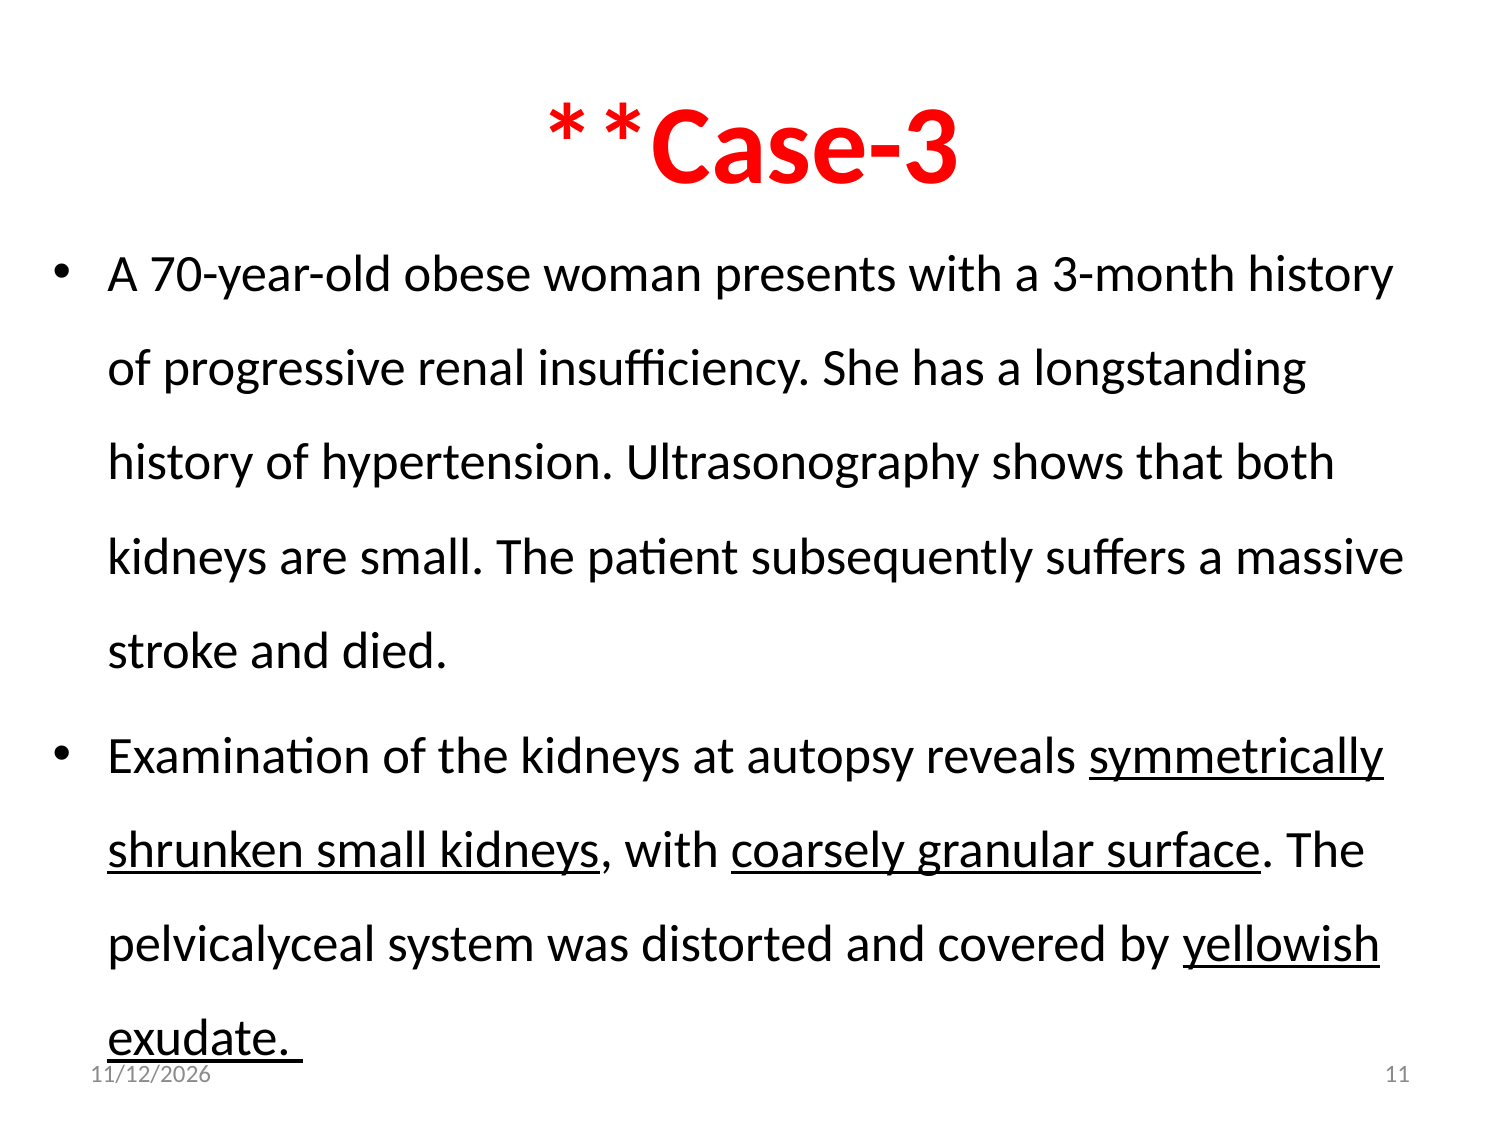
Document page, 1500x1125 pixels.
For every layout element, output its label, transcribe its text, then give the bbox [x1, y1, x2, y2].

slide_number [75, 1042, 425, 1103]
title **Case-3 [75, 45, 1425, 200]
list A 70-year-old obese woman presents with a 3-month history of progressive renal insufficiency. She has a longstanding history of hypertension. Ultrasonography shows that both kidneys are small. The patient subsequently suffers a massive stroke and died. Examination of the kidneys at autopsy reveals symmetrically shrunken small kidneys, with coarsely granular surface. The pelvicalyceal system was distorted and covered by yellowish exudate. [37, 200, 1463, 1075]
slide_number 11 [1074, 1042, 1425, 1103]
